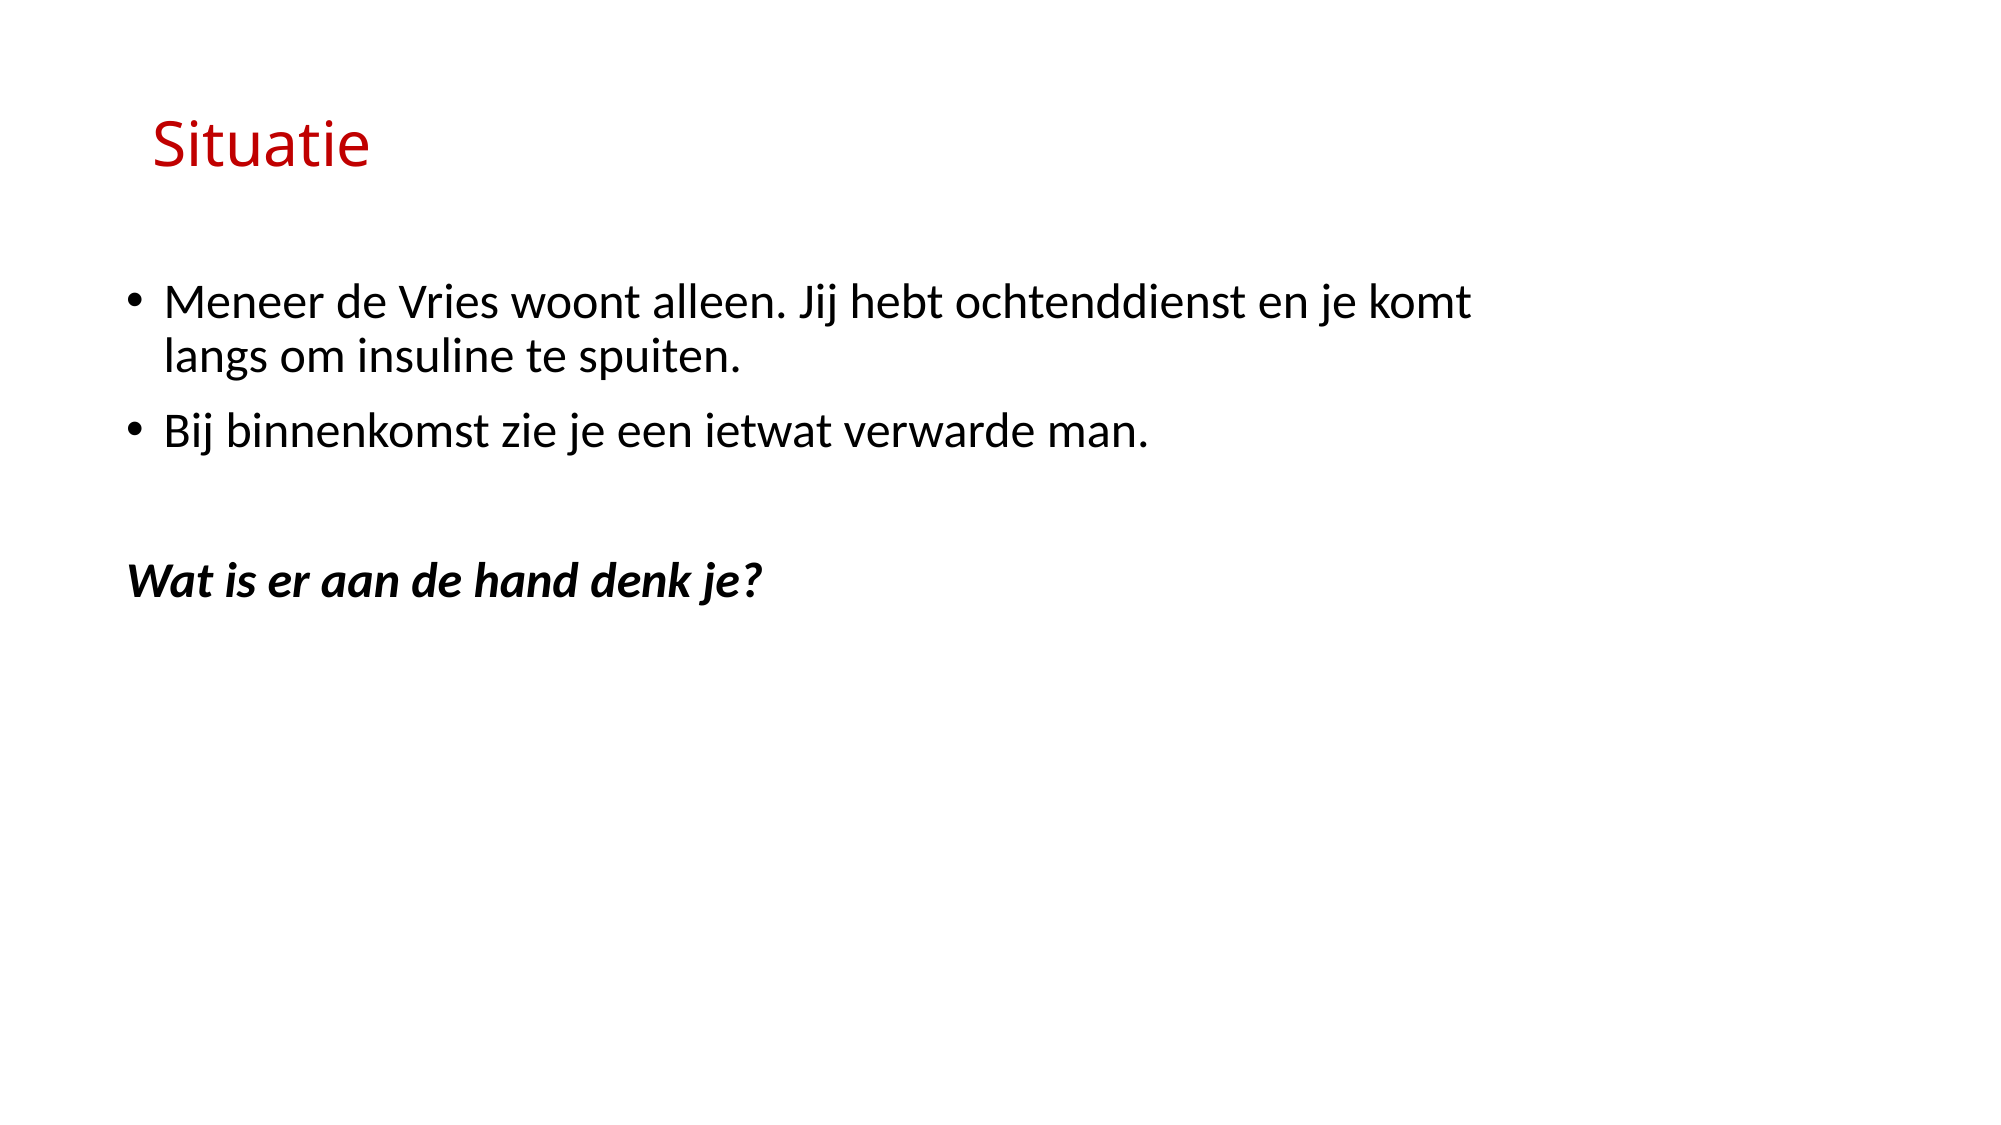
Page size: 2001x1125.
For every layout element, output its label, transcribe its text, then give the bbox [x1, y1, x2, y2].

list Meneer de Vries woont alleen. Jij hebt ochtenddienst en je komt langs om insuline te spuiten. Bij binnenkomst zie je een ietwat verwarde man. Wat is er aan de hand denk je? [111, 267, 1522, 1071]
title Situatie [137, 103, 1863, 263]
